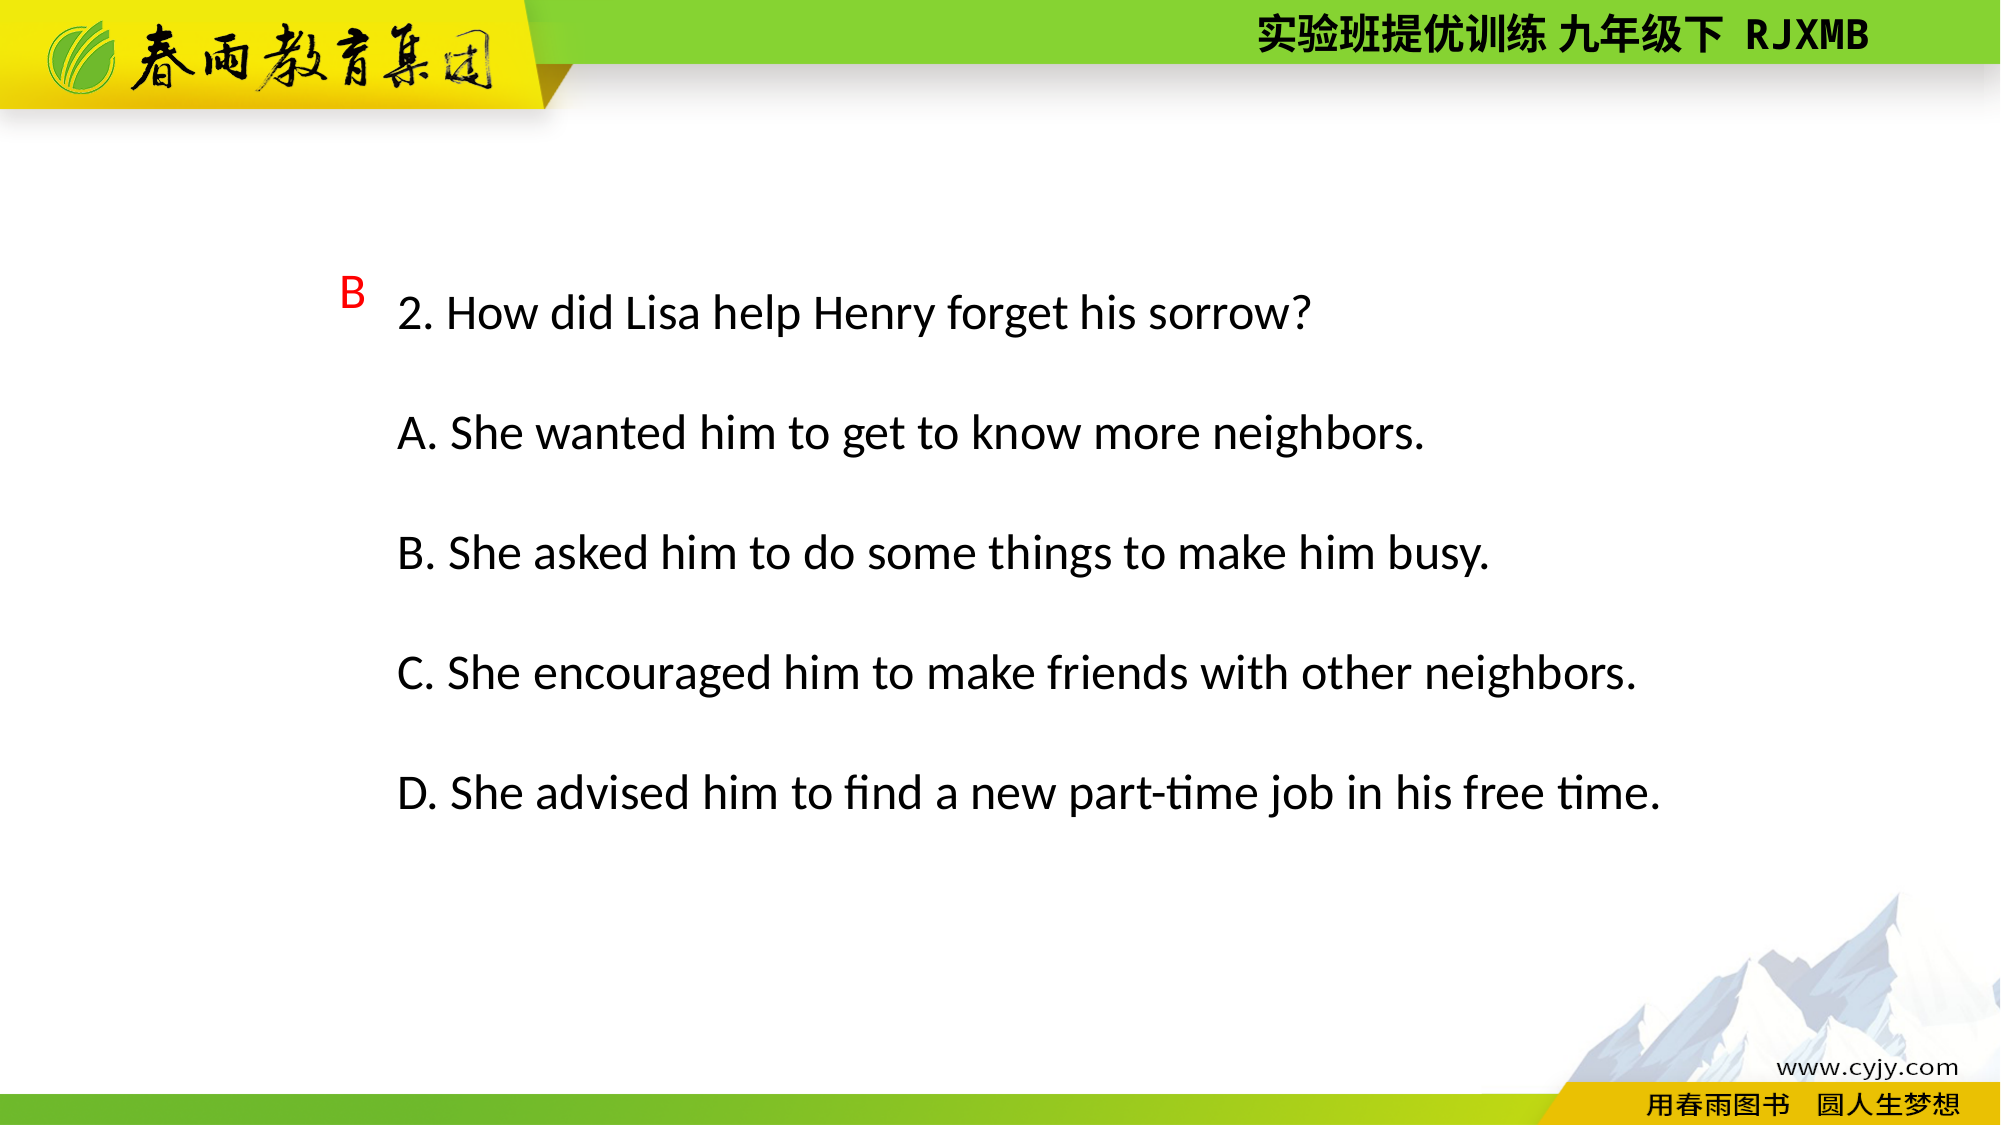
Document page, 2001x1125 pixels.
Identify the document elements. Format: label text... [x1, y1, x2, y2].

text_box B [324, 250, 382, 326]
text_box 2. How did Lisa help Henry forget his sorrow? A. She wanted him to get to know more neighbors. B. She asked him to do some things to make him busy. C. She encouraged him to make friends with other neighbors. D. She advised him to find a new part­-time job in his free time. [282, 212, 1872, 828]
picture [0, 0, 2001, 1125]
